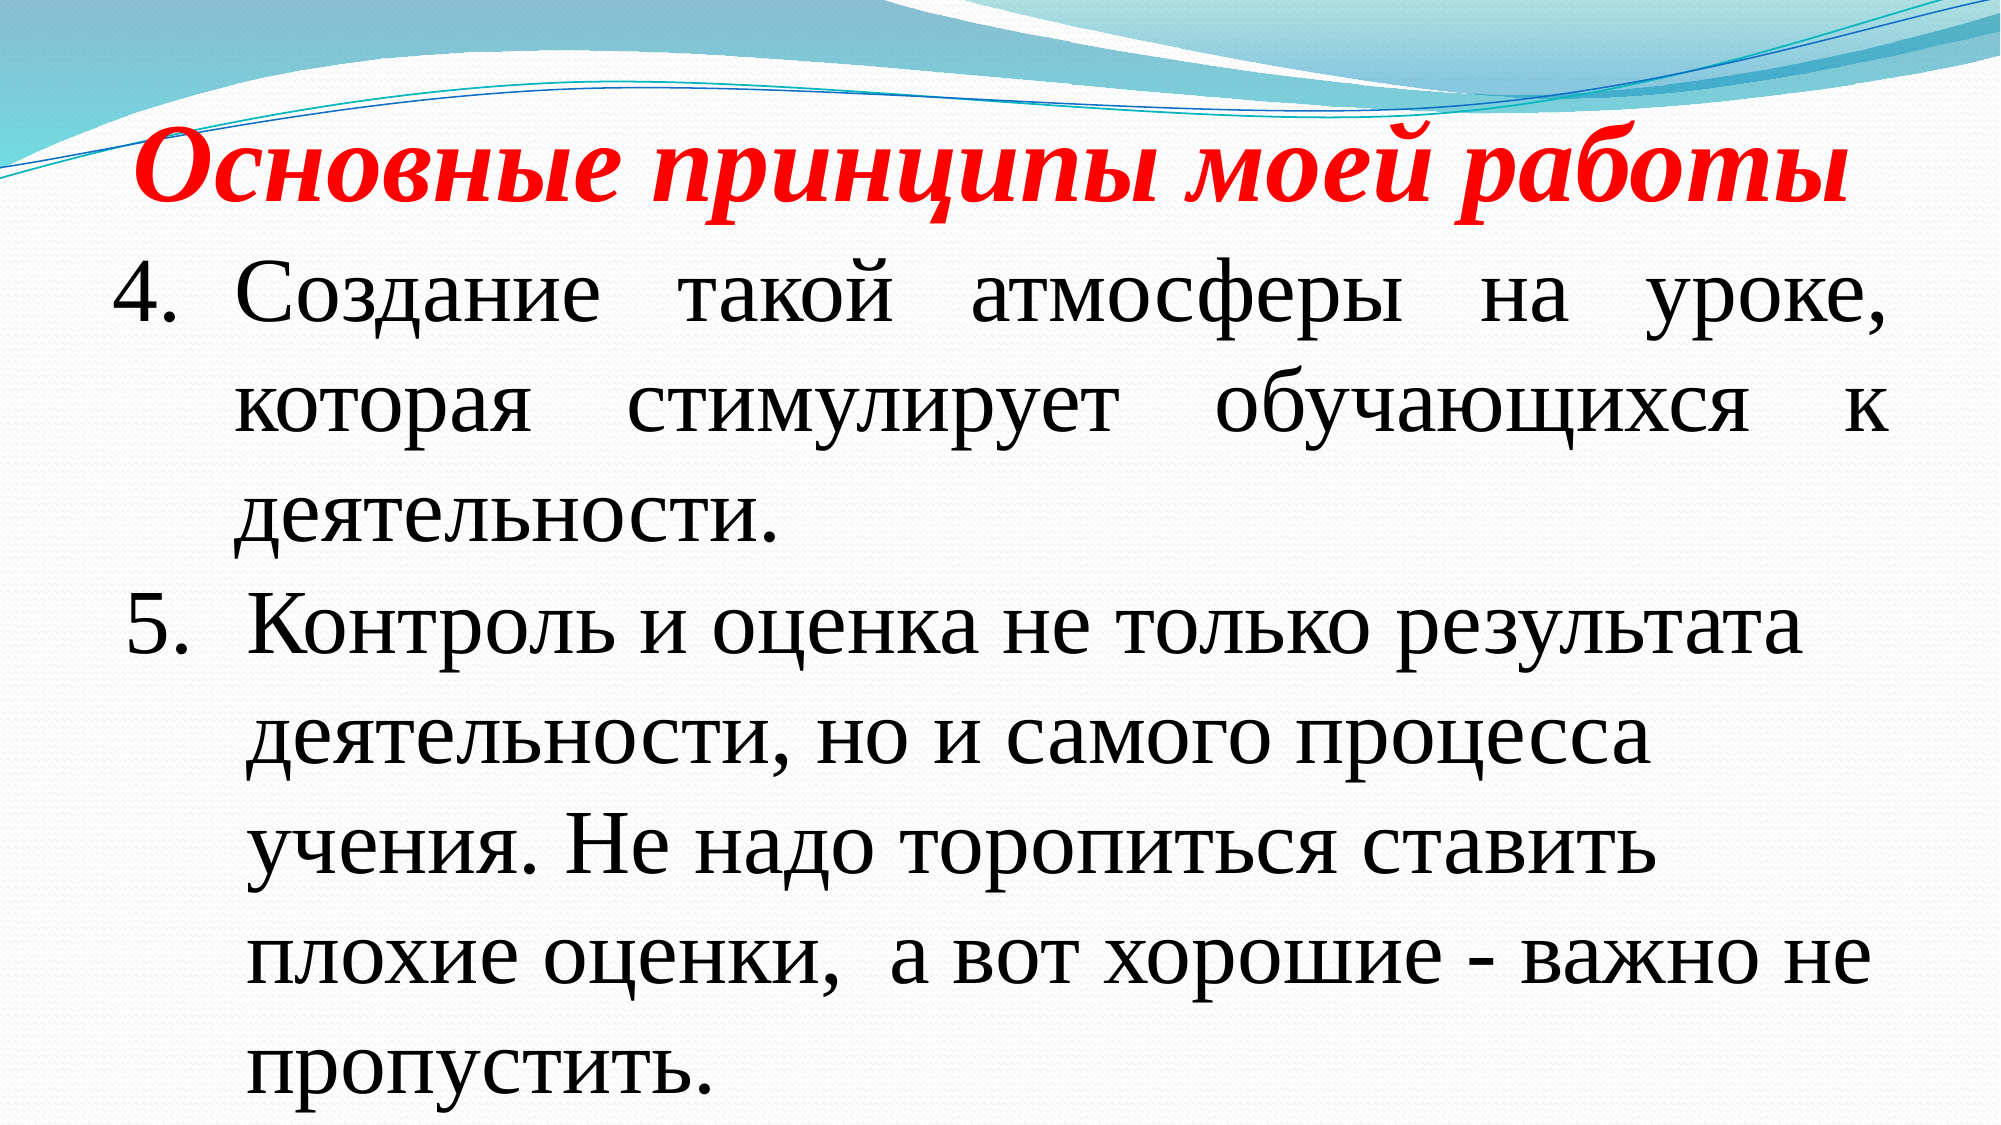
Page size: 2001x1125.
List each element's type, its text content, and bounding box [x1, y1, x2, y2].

text_box Основные принципы моей работы [118, 81, 1896, 222]
text_box Контроль и оценка не только результата деятельности, но и самого процесса учения. Не надо торопиться ставить плохие оценки, а вот хорошие - важно не пропустить. [109, 554, 1938, 1119]
text_box Создание такой атмосферы на уроке, которая стимулирует обучающихся к деятельности. [97, 222, 1907, 568]
